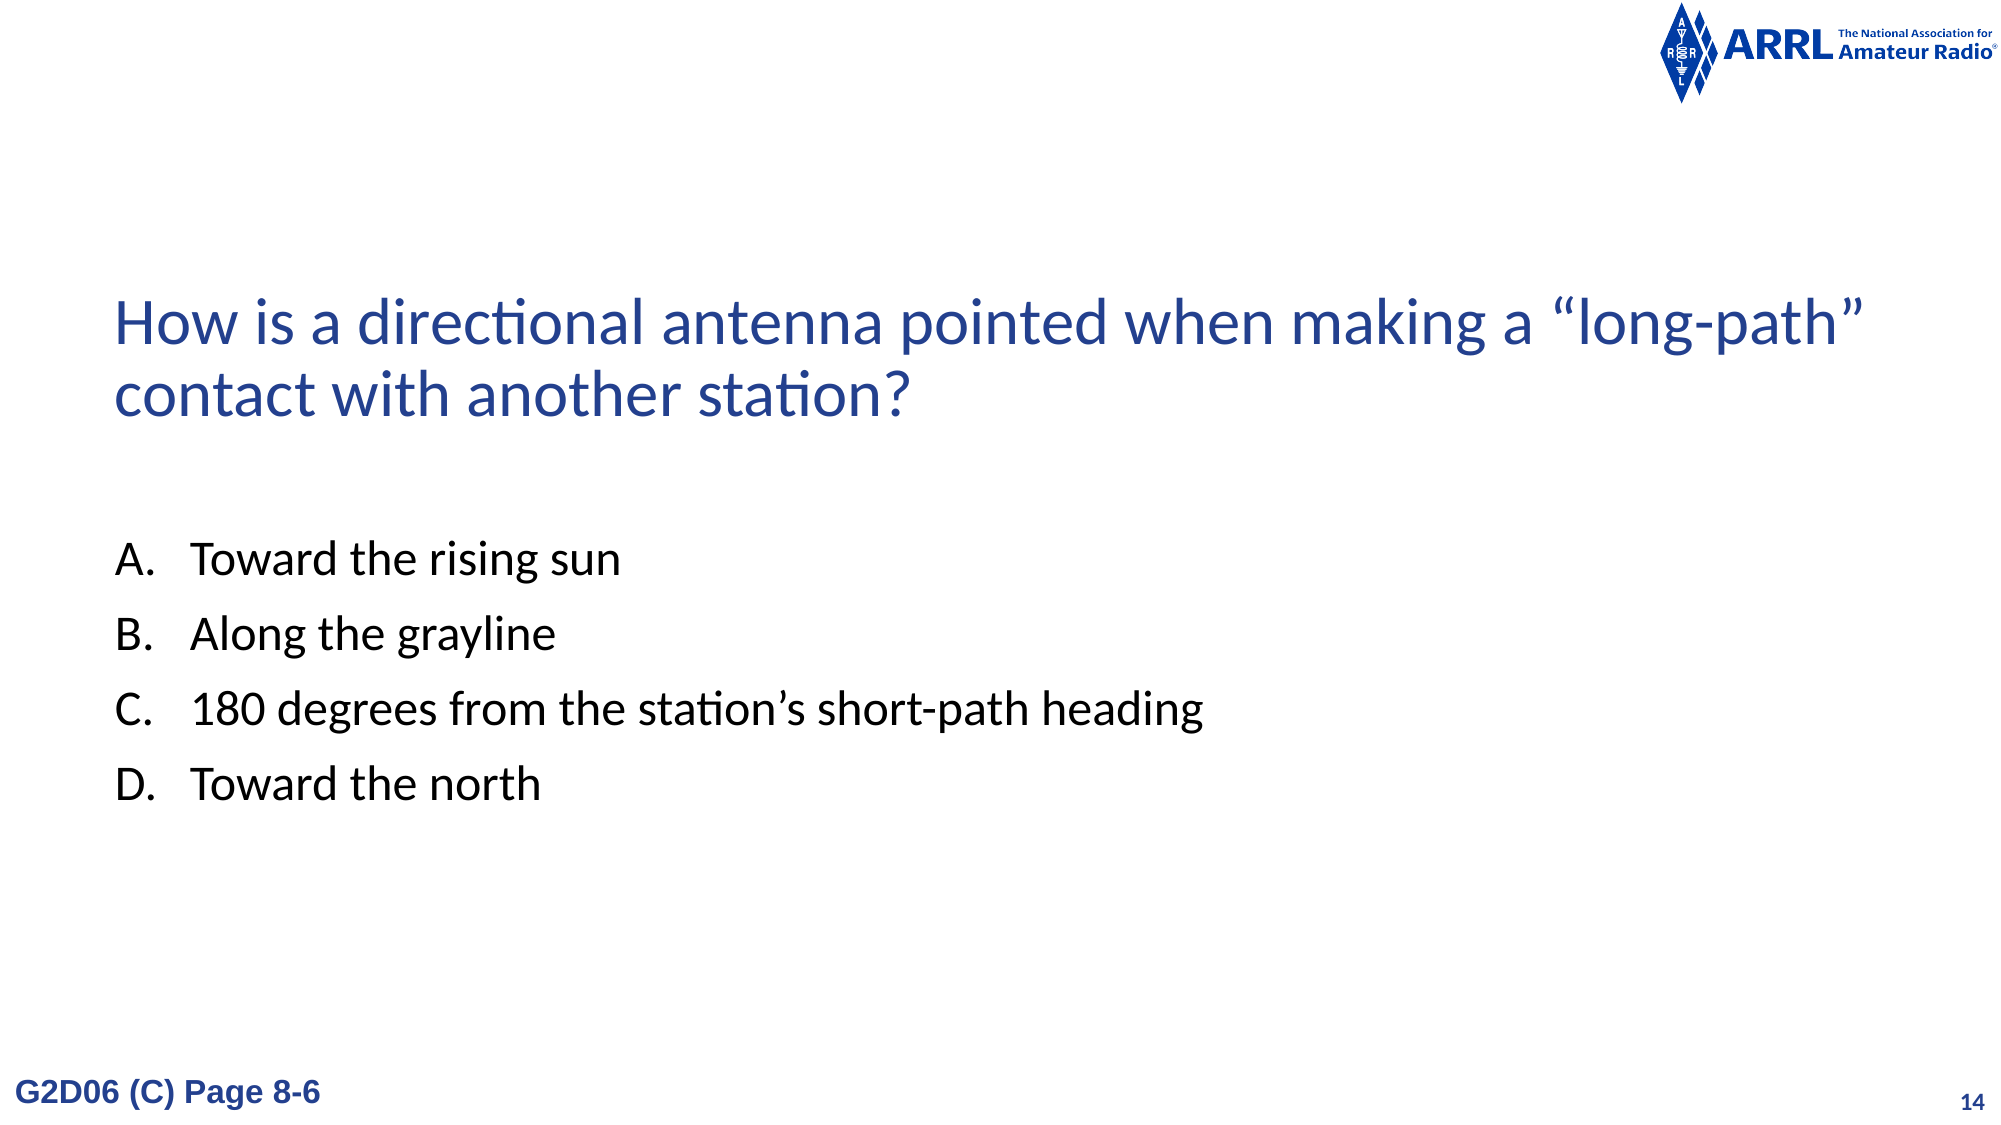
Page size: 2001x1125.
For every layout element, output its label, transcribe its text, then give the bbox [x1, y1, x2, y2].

text_box 14 [1875, 1077, 2000, 1123]
list Toward the rising sun Along the grayline 180 degrees from the station’s short-path heading Toward the north [99, 525, 1900, 1005]
title How is a directional antenna pointed when making a “long-path” contact with another station? [99, 249, 1900, 468]
picture [1658, 0, 1999, 106]
text_box G2D06 (C) Page 8-6 [0, 1062, 1313, 1118]
